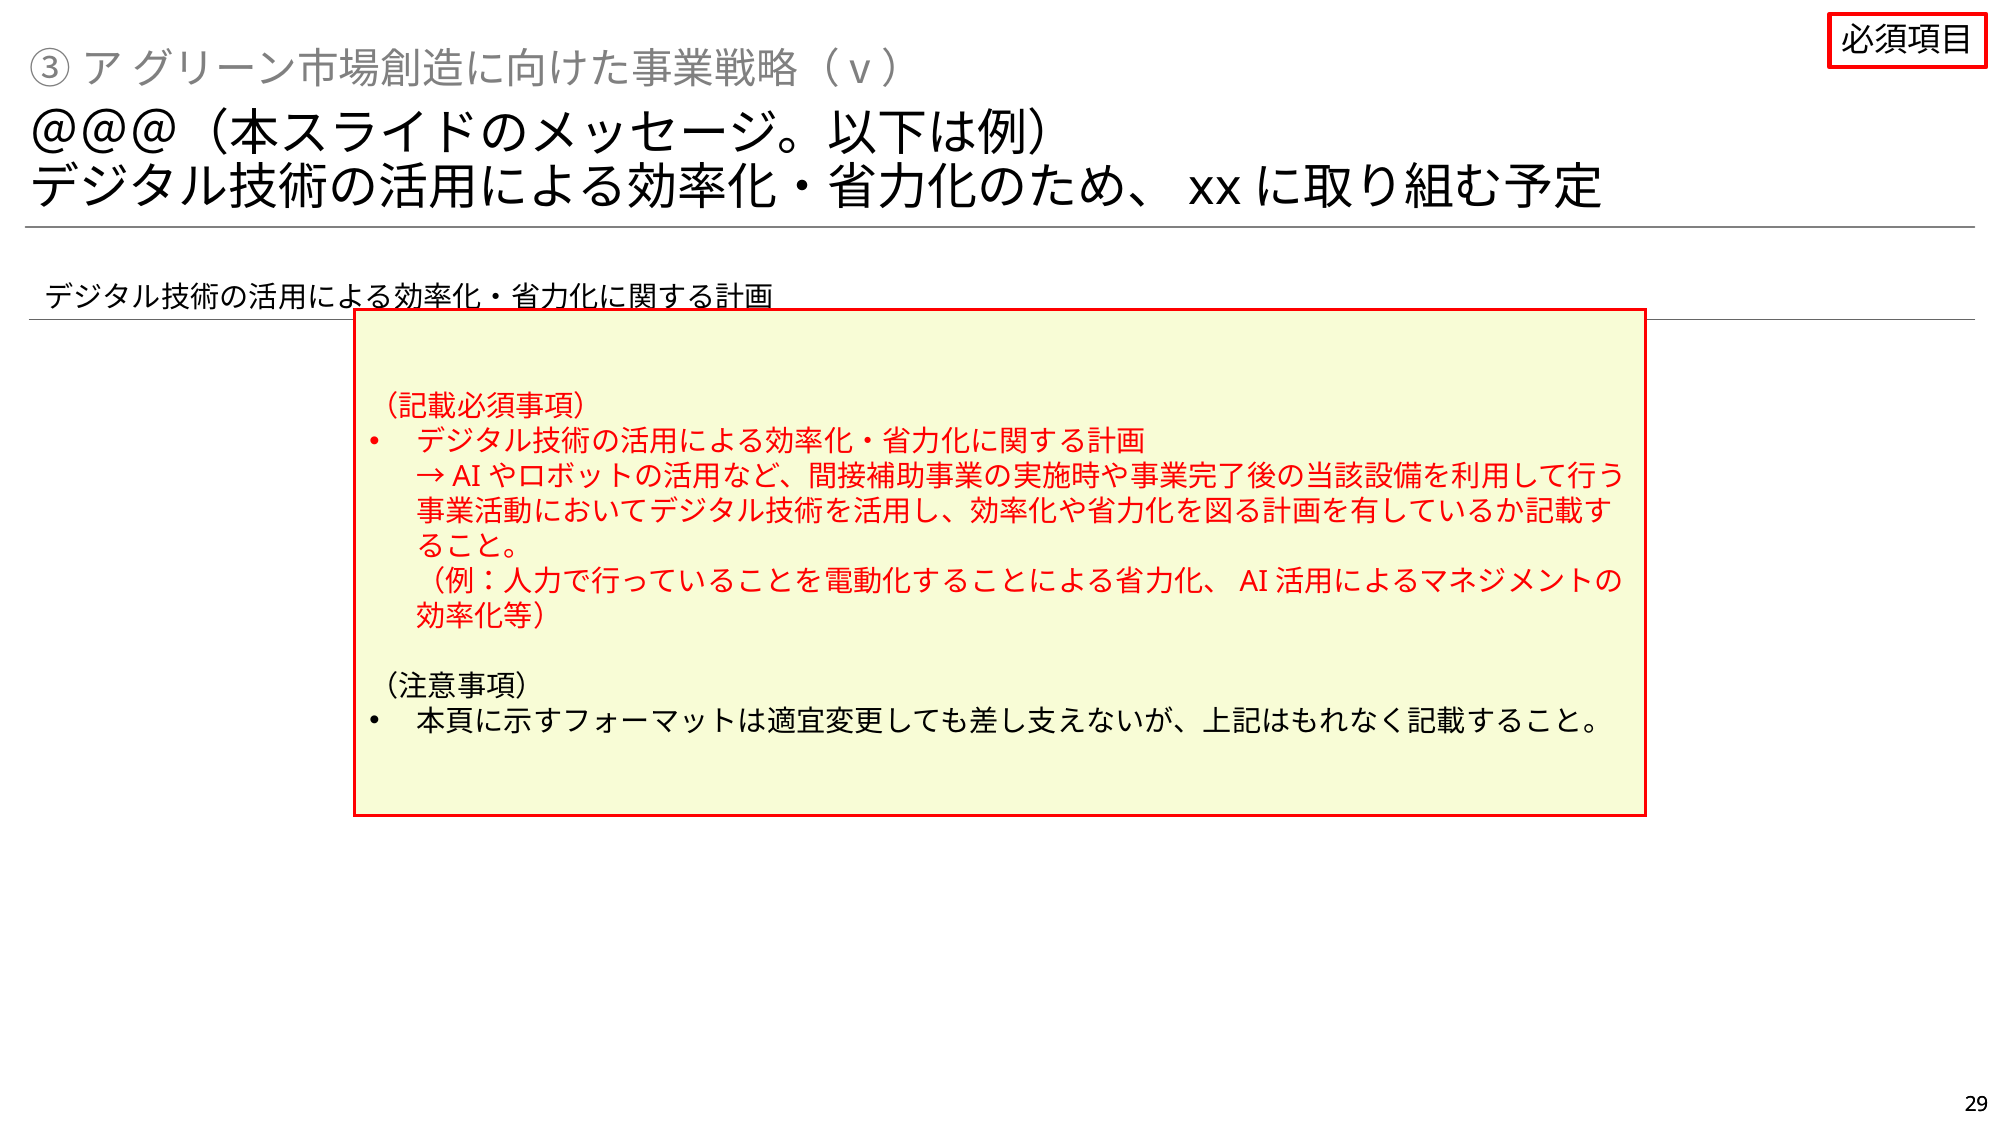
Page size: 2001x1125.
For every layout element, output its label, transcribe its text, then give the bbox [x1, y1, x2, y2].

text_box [28, 271, 1975, 320]
text_box ③ア グリーン市場創造に向けた事業戦略（ⅴ） [29, 47, 1802, 94]
text_box ＠＠＠（本スライドのメッセージ。以下は例） デジタル技術の活用による効率化・省力化のため、xxに取り組む予定 [29, 107, 1875, 216]
text_box （記載必須事項） デジタル技術の活用による効率化・省力化に関する計画 →AIやロボットの活用など、間接補助事業の実施時や事業完了後の当該設備を利用して行う事業活動においてデジタル技術を活用し、効率化や省力化を図る計画を有しているか記載すること。 （例：人力で行っていることを電動化することによる省力化、AI活用によるマネジメントの効率化等） （注意事項） 本頁に示すフォーマットは適宜変更しても差し支えないが、上記はもれなく記載すること。 [353, 320, 1647, 817]
text_box 必須項目 [1829, 13, 1986, 68]
